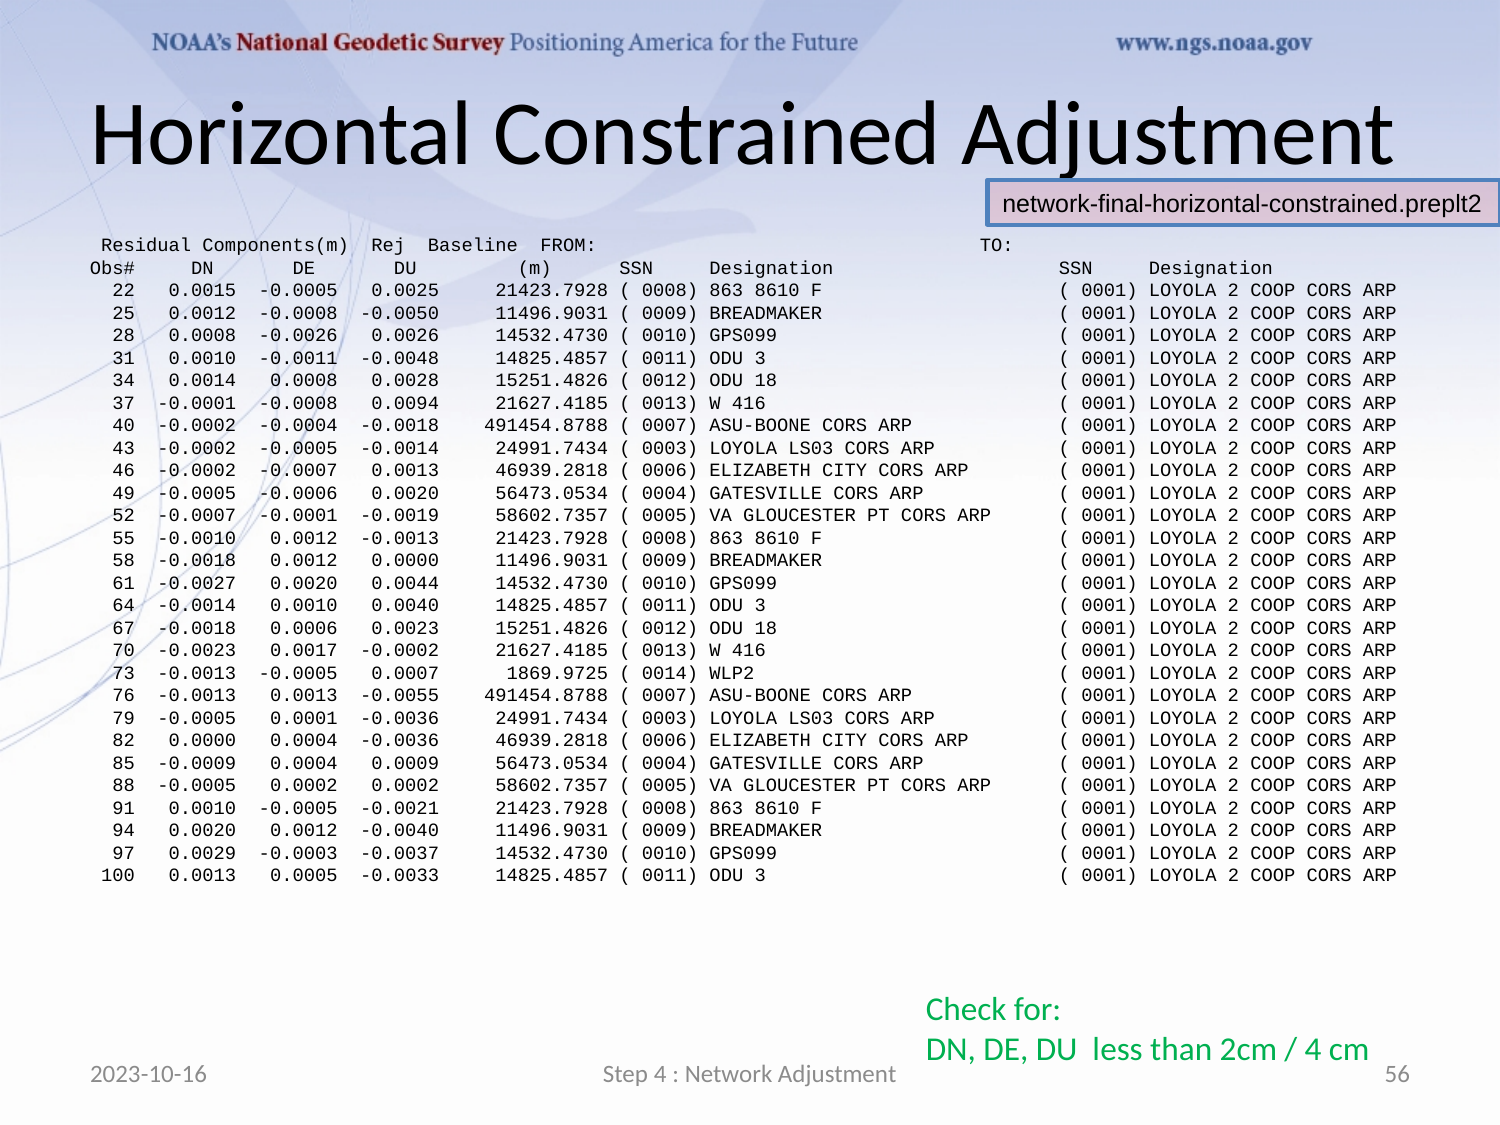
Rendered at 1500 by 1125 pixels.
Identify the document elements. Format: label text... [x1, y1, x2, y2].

text_box network-final-horizontal-constrained.preplt2 [987, 179, 1500, 225]
footer Step 4 : Network Adjustment [512, 1042, 988, 1103]
text_box Residual Components(m) Rej Baseline FROM: TO: Obs# DN DE DU (m) SSN Designation SSN Designation 22 0.0015 -0.0005 0.0025 21423.7928 ( 0008) 863 8610 F ( 0001) LOYOLA 2 COOP CORS ARP 25 0.0012 -0.0008 -0.0050 11496.9031 ( 0009) BREADMAKER ( 0001) LOYOLA 2 COOP CORS ARP 28 0.0008 -0.0026 0.0026 14532.4730 ( 0010) GPS099 ( 0001) LOYOLA 2 COOP CORS ARP 31 0.0010 -0.0011 -0.0048 14825.4857 ( 0011) ODU 3 ( 0001) LOYOLA 2 COOP CORS ARP 34 0.0014 0.0008 0.0028 15251.4826 ( 0012) ODU 18 ( 0001) LOYOLA 2 COOP CORS ARP 37 -0.0001 -0.0008 0.0094 21627.4185 ( 0013) W 416 ( 0001) LOYOLA 2 COOP CORS ARP 40 -0.0002 -0.0004 -0.0018 491454.8788 ( 0007) ASU-BOONE CORS ARP ( 0001) LOYOLA 2 COOP CORS ARP 43 -0.0002 -0.0005 -0.0014 24991.7434 ( 0003) LOYOLA LS03 CORS ARP ( 0001) LOYOLA 2 COOP CORS ARP 46 -0.0002 -0.0007 0.0013 46939.2818 ( 0006) ELIZABETH CITY CORS ARP ( 0001) LOYOLA 2 COOP CORS ARP 49 -0.0005 -0.0006 0.0020 56473.0534 ( 0004) GATESVILLE CORS ARP ( 0001) LOYOLA 2 COOP CORS ARP 52 -0.0007 -0.0001 -0.0019 58602.7357 ( 0005) VA GLOUCESTER PT CORS ARP ( 0001) LOYOLA 2 COOP CORS ARP 55 -0.0010 0.0012 -0.0013 21423.7928 ( 0008) 863 8610 F ( 0001) LOYOLA 2 COOP CORS ARP 58 -0.0018 0.0012 0.0000 11496.9031 ( 0009) BREADMAKER ( 0001) LOYOLA 2 COOP CORS ARP 61 -0.0027 0.0020 0.0044 14532.4730 ( 0010) GPS099 ( 0001) LOYOLA 2 COOP CORS ARP 64 -0.0014 0.0010 0.0040 14825.4857 ( 0011) ODU 3 ( 0001) LOYOLA 2 COOP CORS ARP 67 -0.0018 0.0006 0.0023 15251.4826 ( 0012) ODU 18 ( 0001) LOYOLA 2 COOP CORS ARP 70 -0.0023 0.0017 -0.0002 21627.4185 ( 0013) W 416 ( 0001) LOYOLA 2 COOP CORS ARP 73 -0.0013 -0.0005 0.0007 1869.9725 ( 0014) WLP2 ( 0001) LOYOLA 2 COOP CORS ARP 76 -0.0013 0.0013 -0.0055 491454.8788 ( 0007) ASU-BOONE CORS ARP ( 0001) LOYOLA 2 COOP CORS ARP 79 -0.0005 0.0001 -0.0036 24991.7434 ( 0003) LOYOLA LS03 CORS ARP ( 0001) LOYOLA 2 COOP CORS ARP 82 0.0000 0.0004 -0.0036 46939.2818 ( 0006) ELIZABETH CITY CORS ARP ( 0001) LOYOLA 2 COOP CORS ARP 85 -0.0009 0.0004 0.0009 56473.0534 ( 0004) GATESVILLE CORS ARP ( 0001) LOYOLA 2 COOP CORS ARP 88 -0.0005 0.0002 0.0002 58602.7357 ( 0005) VA GLOUCESTER PT CORS ARP ( 0001) LOYOLA 2 COOP CORS ARP 91 0.0010 -0.0005 -0.0021 21423.7928 ( 0008) 863 8610 F ( 0001) LOYOLA 2 COOP CORS ARP 94 0.0020 0.0012 -0.0040 11496.9031 ( 0009) BREADMAKER ( 0001) LOYOLA 2 COOP CORS ARP 97 0.0029 -0.0003 -0.0037 14532.4730 ( 0010) GPS099 ( 0001) LOYOLA 2 COOP CORS ARP 100 0.0013 0.0005 -0.0033 14825.4857 ( 0011) ODU 3 ( 0001) LOYOLA 2 COOP CORS ARP [74, 225, 1425, 893]
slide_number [75, 1042, 425, 1103]
title Horizontal Constrained Adjustment [74, 74, 1426, 181]
text_box Check for: DN, DE, DU less than 2cm / 4 cm [910, 979, 1424, 1075]
slide_number 56 [1074, 1042, 1425, 1103]
picture [0, 0, 1500, 1125]
